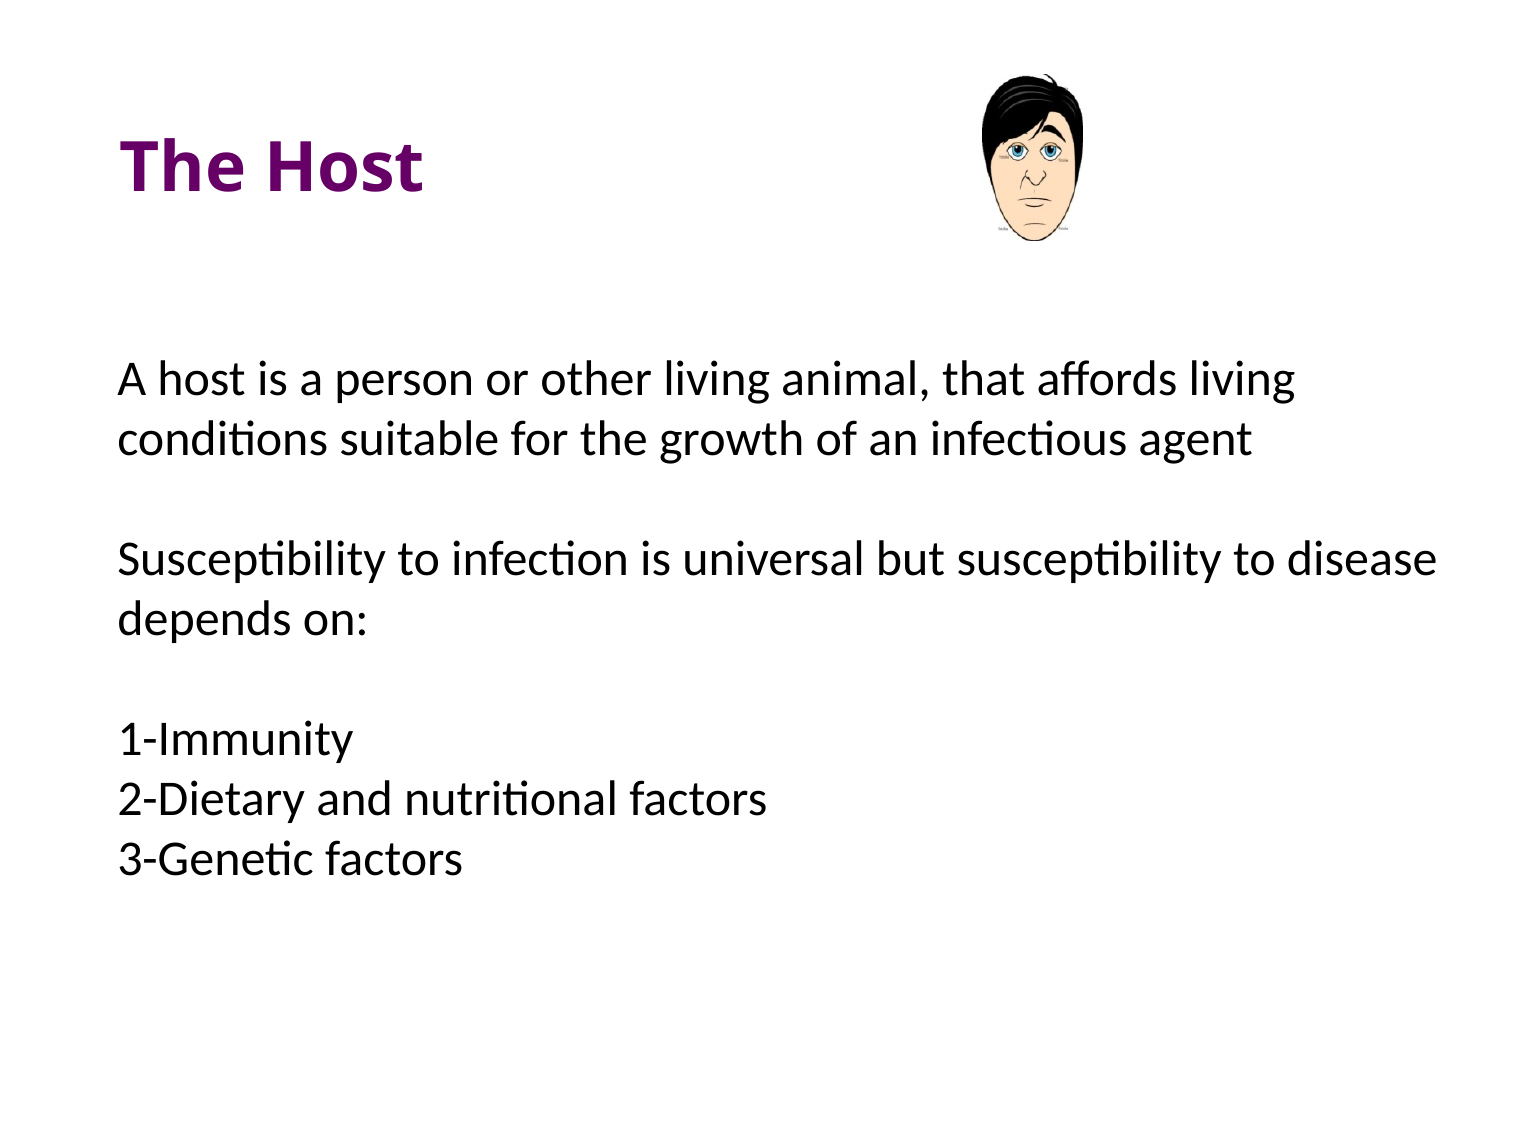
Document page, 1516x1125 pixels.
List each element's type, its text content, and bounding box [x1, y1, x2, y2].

text_box A host is a person or other living animal, that affords living conditions suitable for the growth of an infectious agent Susceptibility to infection is universal but susceptibility to disease depends on: 1-Immunity 2-Dietary and nutritional factors 3-Genetic factors [102, 337, 1460, 1038]
picture [982, 74, 1083, 241]
title The Host [104, 59, 1411, 278]
